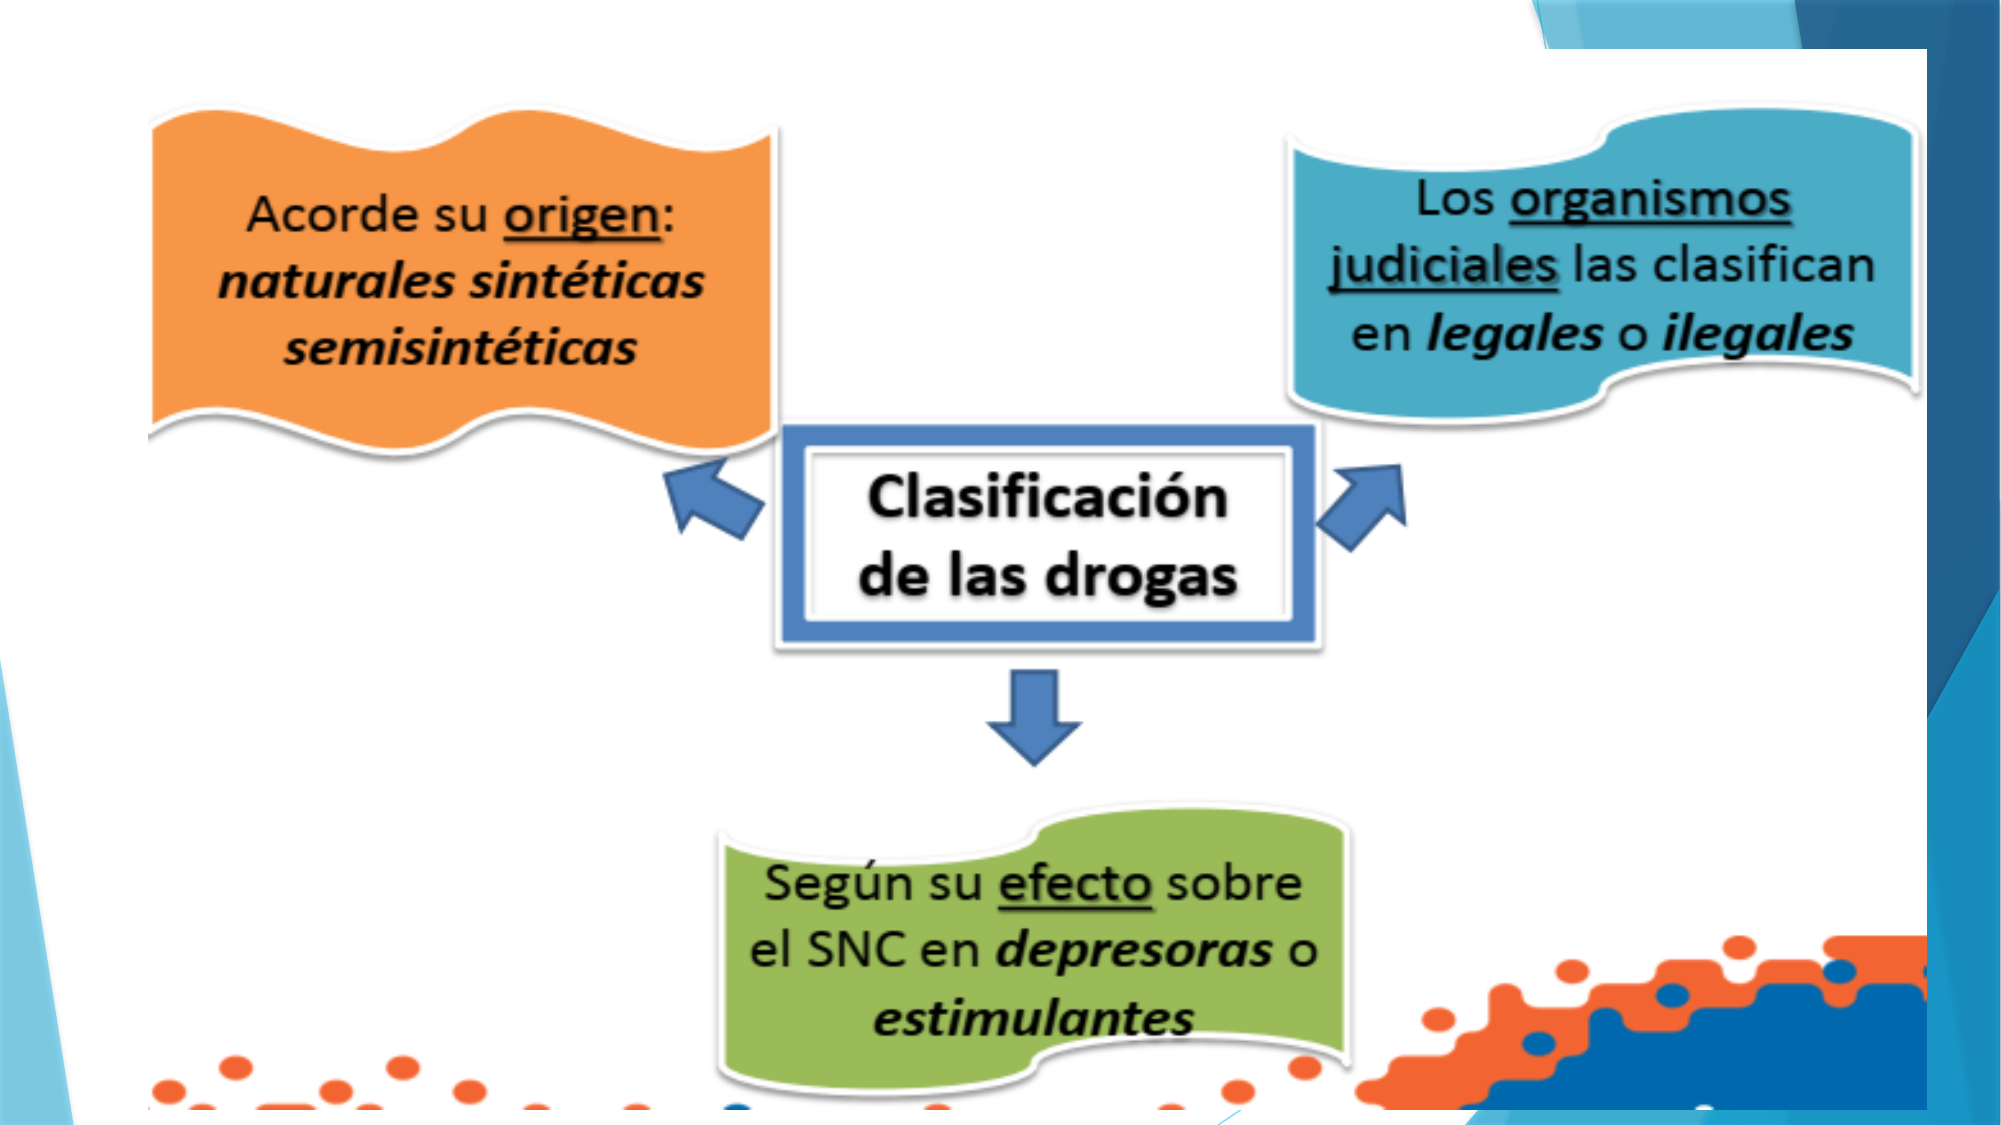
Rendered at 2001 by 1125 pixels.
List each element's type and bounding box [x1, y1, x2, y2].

picture [148, 48, 1927, 1110]
